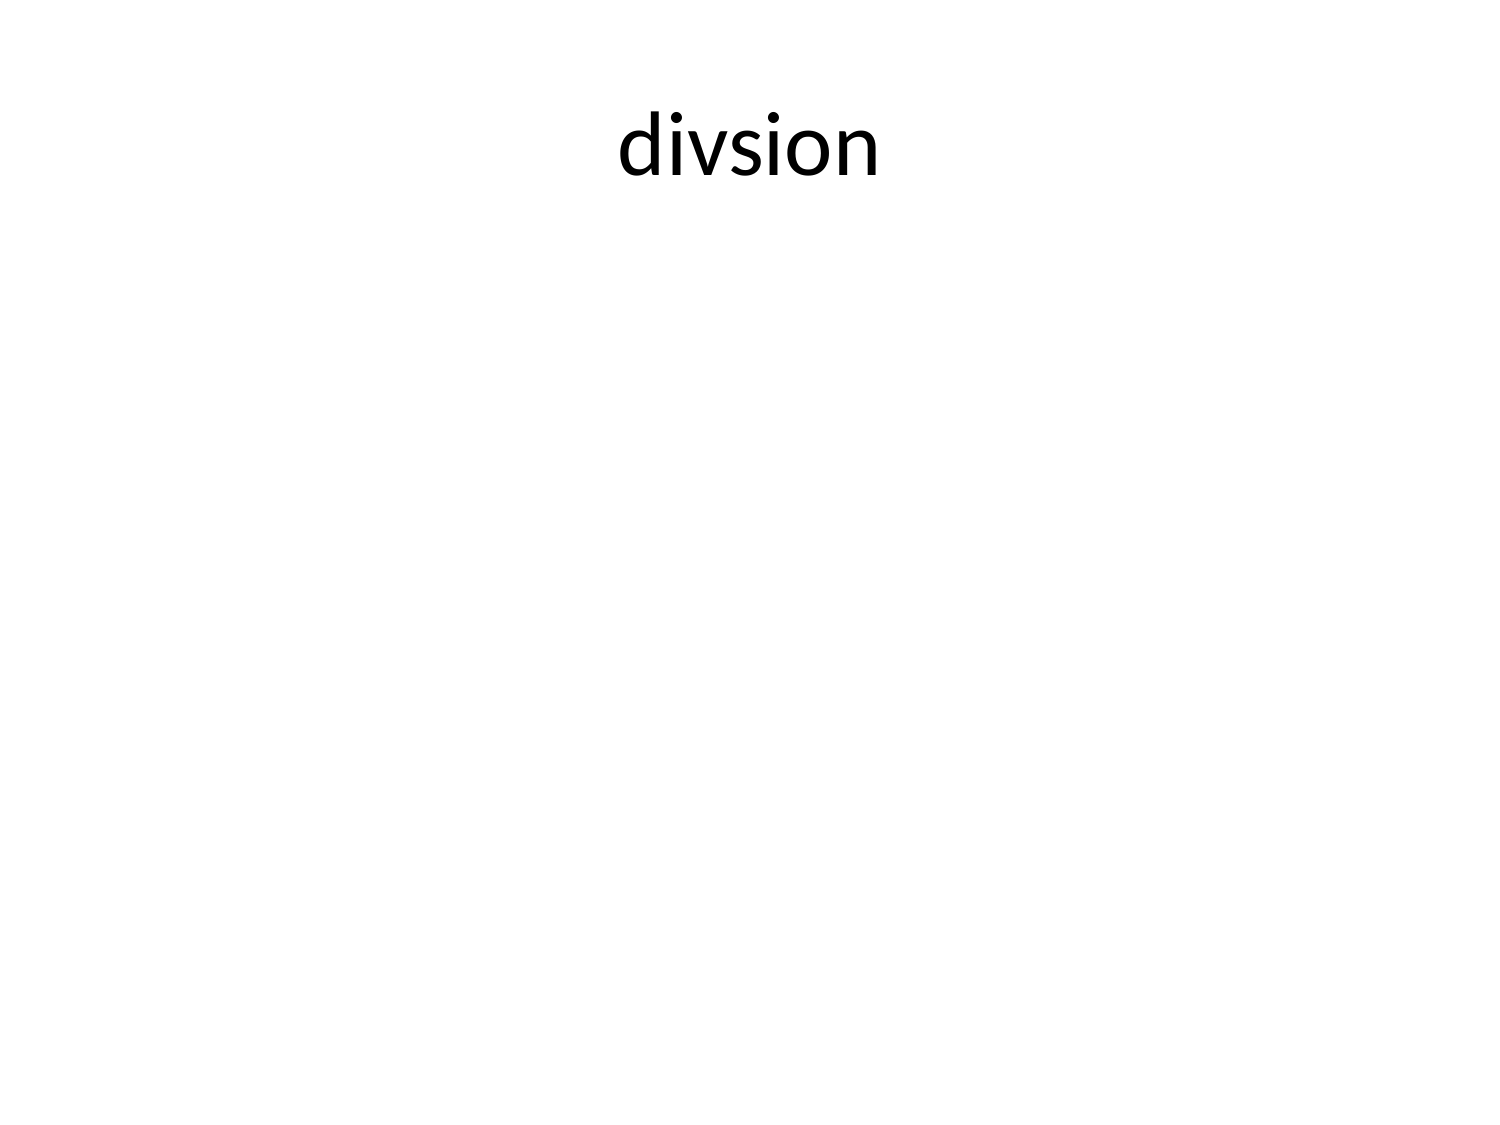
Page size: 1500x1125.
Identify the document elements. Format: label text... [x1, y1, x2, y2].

title divsion [75, 45, 1425, 233]
